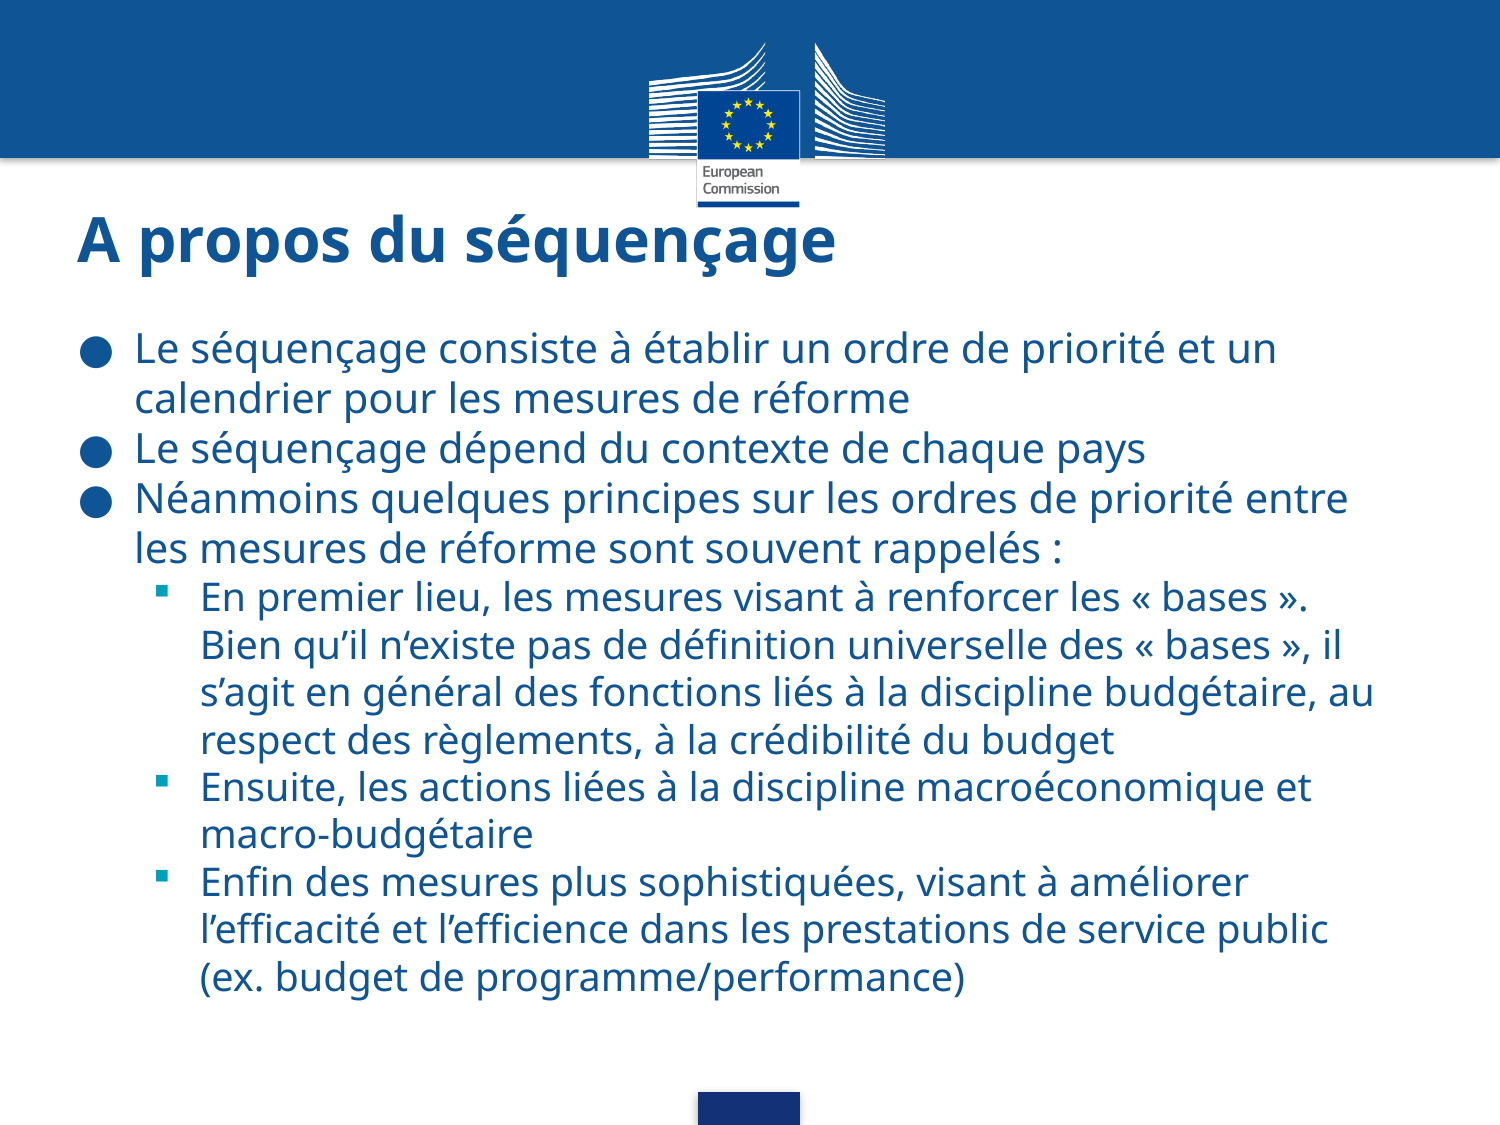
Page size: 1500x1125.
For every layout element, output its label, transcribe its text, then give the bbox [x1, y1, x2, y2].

title A propos du séquençage [62, 160, 1500, 315]
list Le séquençage consiste à établir un ordre de priorité et un calendrier pour les mesures de réforme Le séquençage dépend du contexte de chaque pays Néanmoins quelques principes sur les ordres de priorité entre les mesures de réforme sont souvent rappelés : En premier lieu, les mesures visant à renforcer les « bases ». Bien qu’il n‘existe pas de définition universelle des « bases », il s’agit en général des fonctions liés à la discipline budgétaire, au respect des règlements, à la crédibilité du budget Ensuite, les actions liées à la discipline macroéconomique et macro-budgétaire Enfin des mesures plus sophistiquées, visant à améliorer l’efficacité et l’efficience dans les prestations de service public (ex. budget de programme/performance) [62, 315, 1413, 1012]
picture [649, 42, 885, 160]
